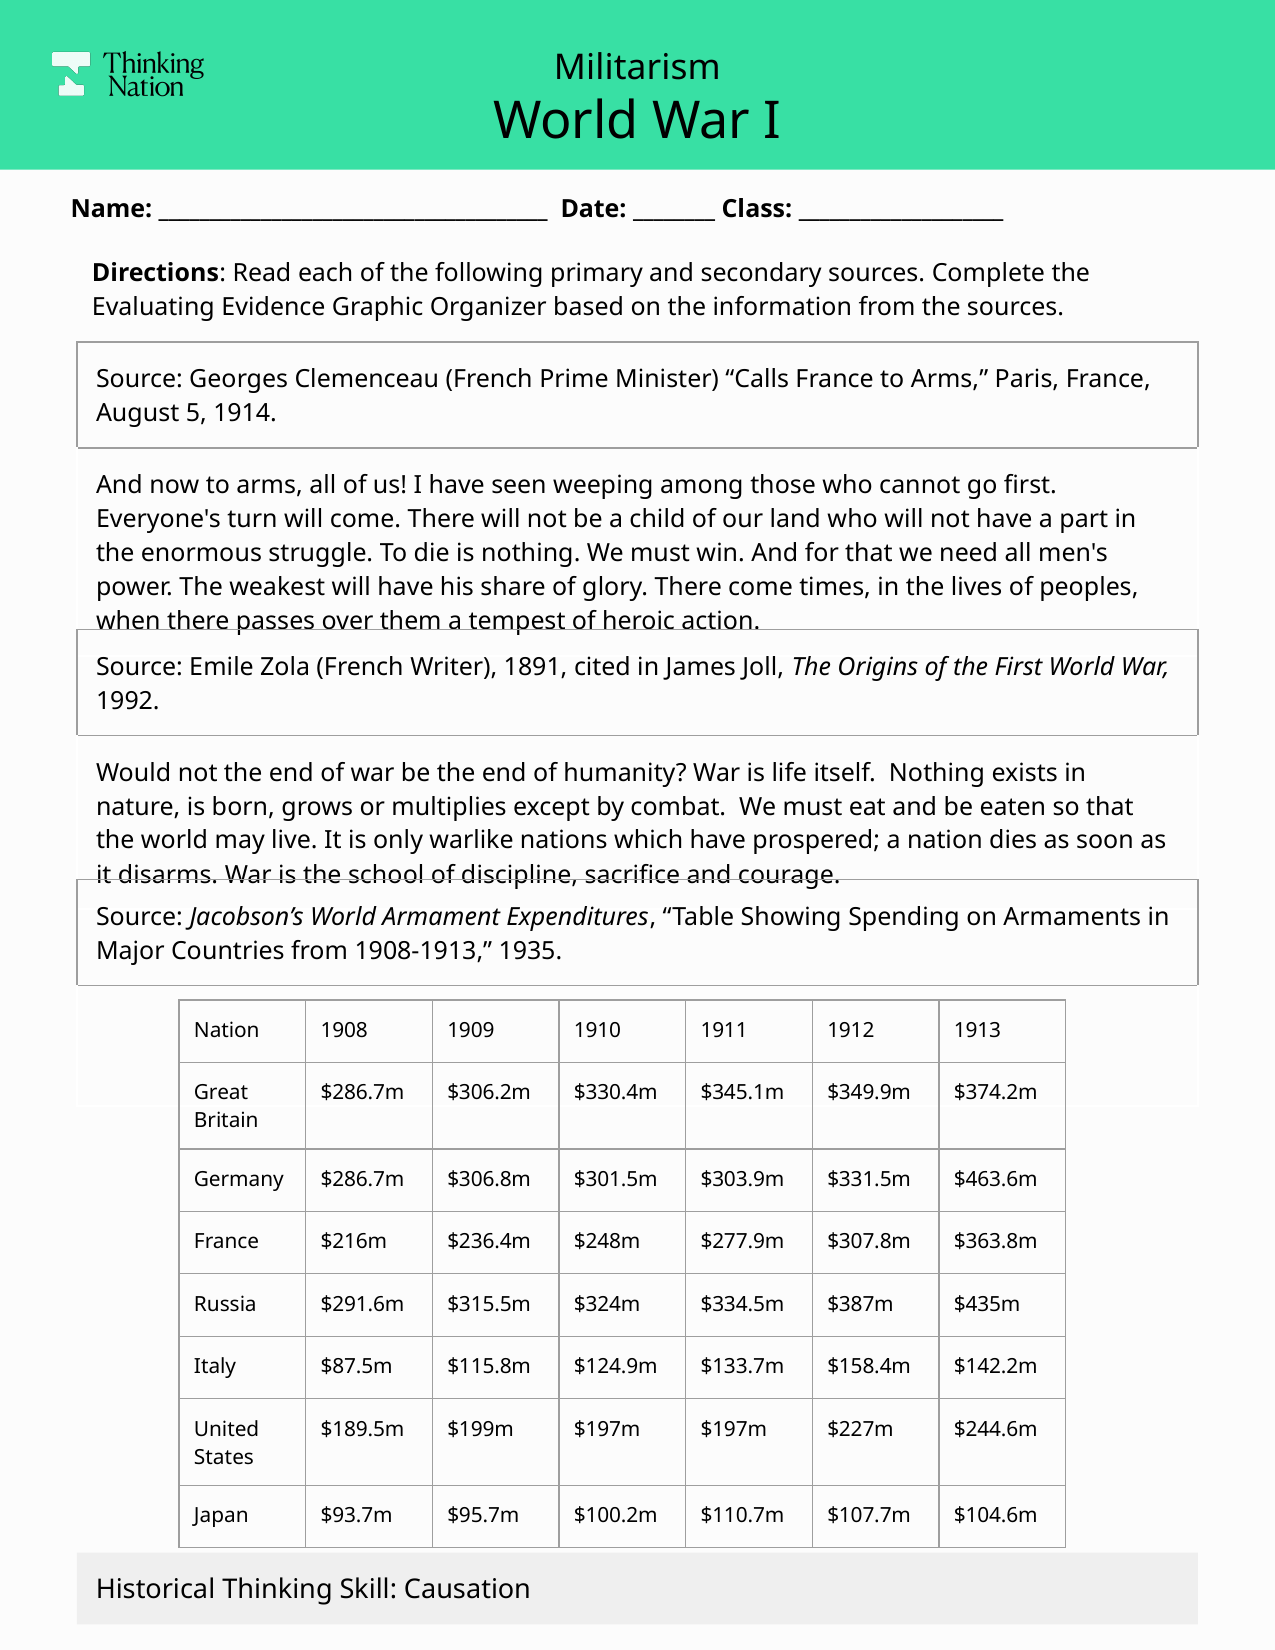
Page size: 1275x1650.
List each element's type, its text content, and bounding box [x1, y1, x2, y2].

table_cell $315.5m [433, 1274, 558, 1336]
table_header 1909 [433, 1001, 558, 1062]
table_cell $93.7m [306, 1486, 432, 1547]
table_cell $286.7m [306, 1150, 432, 1211]
table_cell $324m [560, 1274, 685, 1336]
table_cell $435m [940, 1274, 1065, 1336]
table_header Source: Emile Zola (French Writer), 1891, cited in James Joll, The Origins of the First World War, 1992. [78, 630, 1197, 735]
table_cell $87.5m [306, 1337, 432, 1398]
table_cell And now to arms, all of us! I have seen weeping among those who cannot go first. Everyone's turn will come. There will not be a child of our land who will not have a part in the enormous struggle. To die is nothing. We must win. And for that we need all men's power. The weakest will have his share of glory. There come times, in the lives of peoples, when there passes over them a tempest of heroic action. [78, 449, 1197, 629]
table_cell Italy [180, 1337, 305, 1398]
table_cell [78, 986, 1197, 1105]
table_cell $334.5m [686, 1274, 812, 1336]
table_cell $306.2m [433, 1063, 558, 1148]
table_cell $104.6m [940, 1486, 1065, 1547]
table_cell $301.5m [560, 1150, 685, 1211]
table_header 1911 [686, 1001, 812, 1062]
table_cell $216m [306, 1212, 432, 1273]
text_box Directions: Read each of the following primary and secondary sources. Complete the Evaluating Evidence Graphic Organizer based on the information from the sources. [76, 237, 1198, 336]
picture [35, 37, 210, 110]
table_cell $236.4m [433, 1212, 558, 1273]
table_cell Japan [180, 1486, 305, 1547]
table_cell $158.4m [813, 1337, 938, 1398]
table_cell $306.8m [433, 1150, 558, 1211]
table_cell $199m [433, 1399, 558, 1485]
table_cell $277.9m [686, 1212, 812, 1273]
table_cell $307.8m [813, 1212, 938, 1273]
table_cell $303.9m [686, 1150, 812, 1211]
table_cell $345.1m [686, 1063, 812, 1148]
table_cell $115.8m [433, 1337, 558, 1398]
table_cell Would not the end of war be the end of humanity? War is life itself. Nothing exists in nature, is born, grows or multiplies except by combat. We must eat and be eaten so that the world may live. It is only warlike nations which have prospered; a nation dies as soon as it disarms. War is the school of discipline, sacrifice and courage. [78, 736, 1197, 879]
table_header Source: Jacobson’s World Armament Expenditures, “Table Showing Spending on Armaments in Major Countries from 1908-1913,” 1935. [78, 880, 1197, 985]
table_cell $286.7m [306, 1063, 432, 1148]
table_cell $374.2m [940, 1063, 1065, 1148]
table_header 1910 [560, 1001, 685, 1062]
table_cell $291.6m [306, 1274, 432, 1336]
text_box Name: ______________________________________ Date: ________ Class: ____________________ [55, 177, 1223, 237]
table_cell $124.9m [560, 1337, 685, 1398]
table_cell $100.2m [560, 1486, 685, 1547]
table_cell $189.5m [306, 1399, 432, 1485]
text_box Militarism World War I [0, 0, 1275, 170]
table_cell $248m [560, 1212, 685, 1273]
table_cell $110.7m [686, 1486, 812, 1547]
table_cell Great Britain [180, 1063, 305, 1148]
table_cell $463.6m [940, 1150, 1065, 1211]
table_header Nation [180, 1001, 305, 1062]
table_cell $227m [813, 1399, 938, 1485]
table_cell France [180, 1212, 305, 1273]
table_cell United States [180, 1399, 305, 1485]
table_header 1908 [306, 1001, 432, 1062]
table_cell $107.7m [813, 1486, 938, 1547]
table_header 1913 [940, 1001, 1065, 1062]
table_cell $133.7m [686, 1337, 812, 1398]
table_cell $142.2m [940, 1337, 1065, 1398]
table_cell $197m [686, 1399, 812, 1485]
table_cell $244.6m [940, 1399, 1065, 1485]
table_cell $363.8m [940, 1212, 1065, 1273]
text_box Historical Thinking Skill: Causation [76, 1552, 1198, 1625]
table_header 1912 [813, 1001, 938, 1062]
table_cell Russia [180, 1274, 305, 1336]
table_cell $330.4m [560, 1063, 685, 1148]
table_cell $95.7m [433, 1486, 558, 1547]
table_cell $197m [560, 1399, 685, 1485]
table_cell Germany [180, 1150, 305, 1211]
table_header Source: Georges Clemenceau (French Prime Minister) “Calls France to Arms,” Paris, France, August 5, 1914. [78, 343, 1197, 447]
table_cell $331.5m [813, 1150, 938, 1211]
table_cell $387m [813, 1274, 938, 1336]
table_cell $349.9m [813, 1063, 938, 1148]
